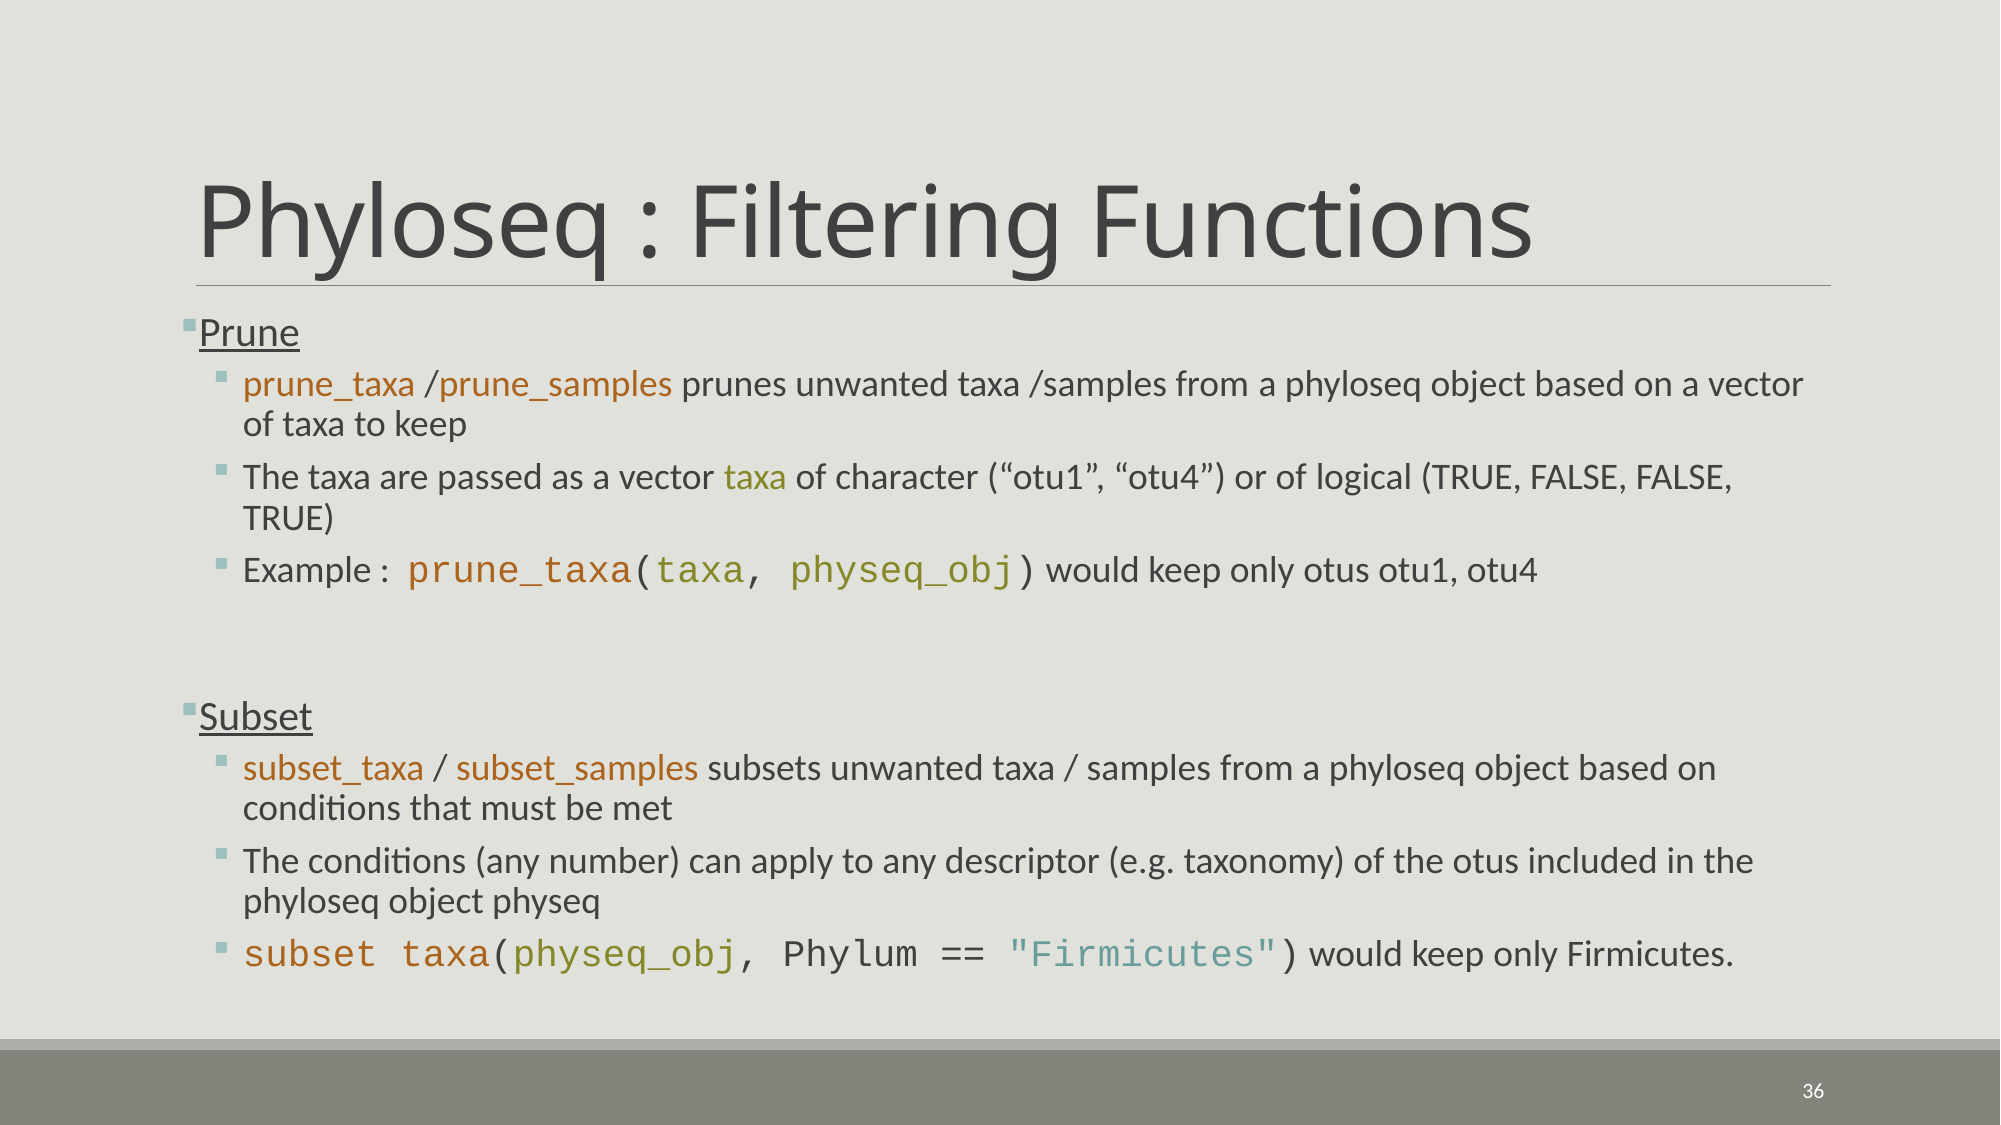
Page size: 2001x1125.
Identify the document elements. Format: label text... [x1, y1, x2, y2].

slide_number 36 [1624, 1059, 1840, 1120]
title Phyloseq : Filtering Functions [180, 47, 1830, 285]
list Prune prune_taxa /prune_samples prunes unwanted taxa /samples from a phyloseq object based on a vector of taxa to keep The taxa are passed as a vector taxa of character (“otu1”, “otu4”) or of logical (TRUE, FALSE, FALSE, TRUE) Example : prune_taxa(taxa, physeq_obj) would keep only otus otu1, otu4 Subset subset_taxa / subset_samples subsets unwanted taxa / samples from a phyloseq object based on conditions that must be met The conditions (any number) can apply to any descriptor (e.g. taxonomy) of the otus included in the phyloseq object physeq subset taxa(physeq_obj, Phylum == "Firmicutes") would keep only Firmicutes. [180, 302, 1830, 1041]
